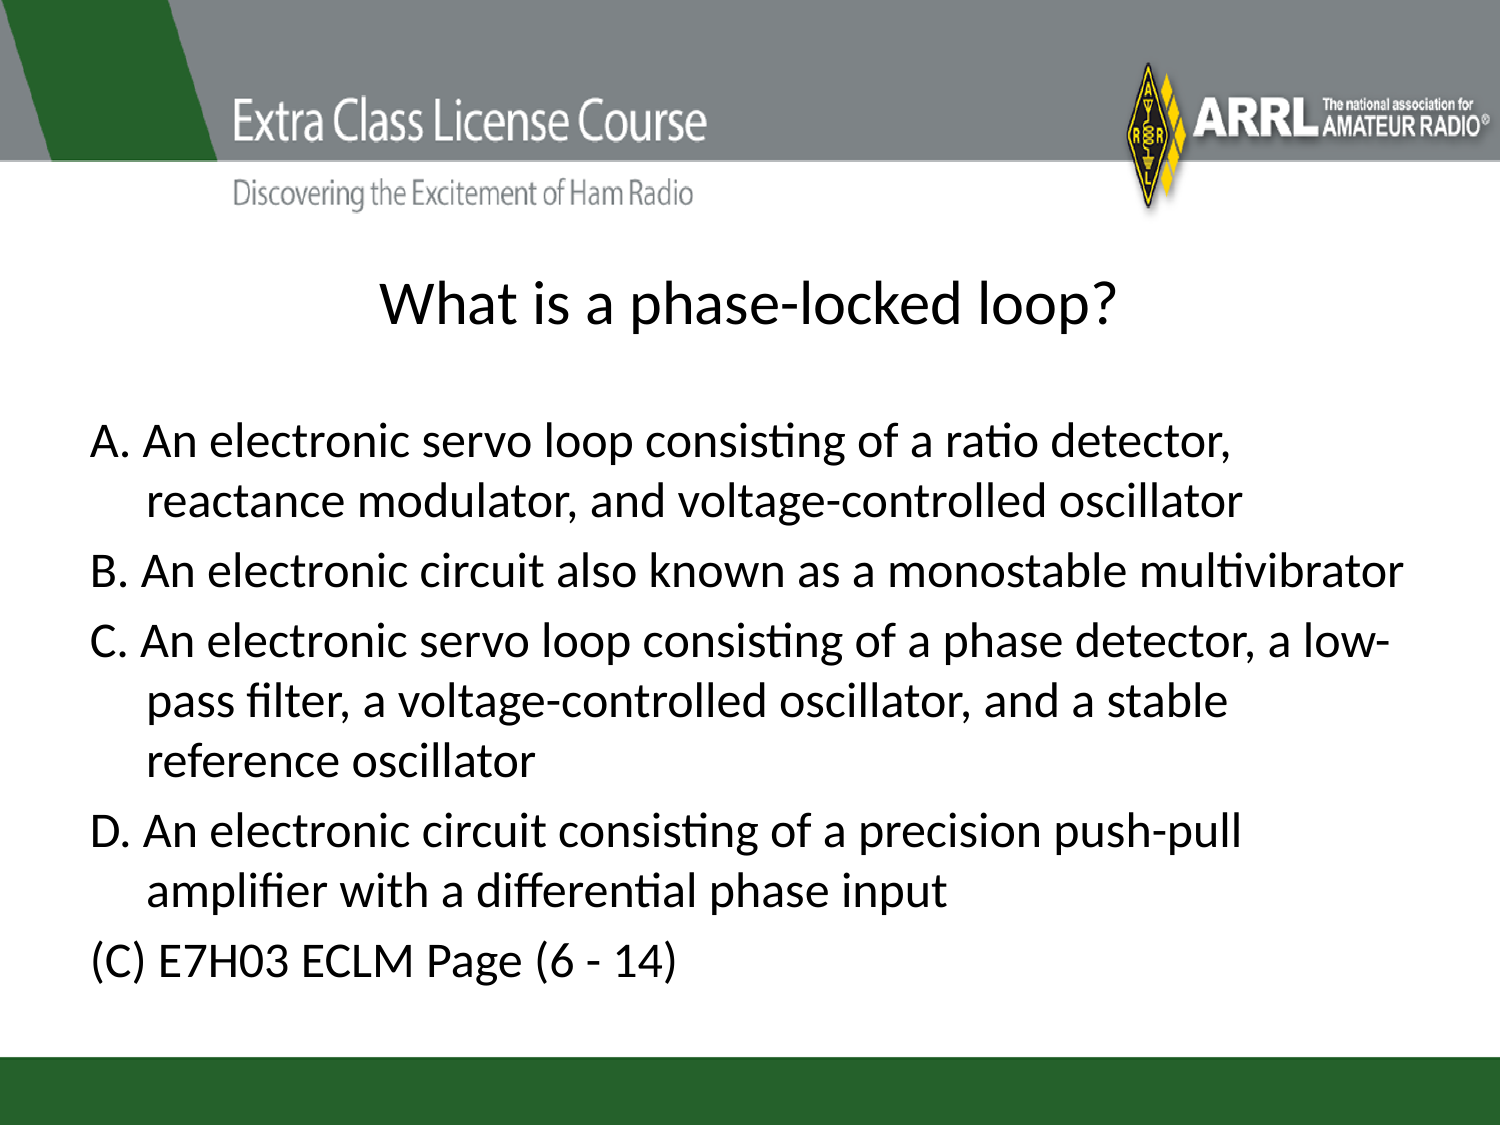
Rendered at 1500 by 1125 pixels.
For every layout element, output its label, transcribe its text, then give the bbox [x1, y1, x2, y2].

picture [0, 0, 1500, 1125]
list A. An electronic servo loop consisting of a ratio detector, reactance modulator, and voltage-controlled oscillator B. An electronic circuit also known as a monostable multivibrator C. An electronic servo loop consisting of a phase detector, a low-pass filter, a voltage-controlled oscillator, and a stable reference oscillator D. An electronic circuit consisting of a precision push-pull amplifier with a differential phase input (C) E7H03 ECLM Page (6 - 14) [75, 399, 1425, 918]
title What is a phase-locked loop? [75, 254, 1425, 399]
